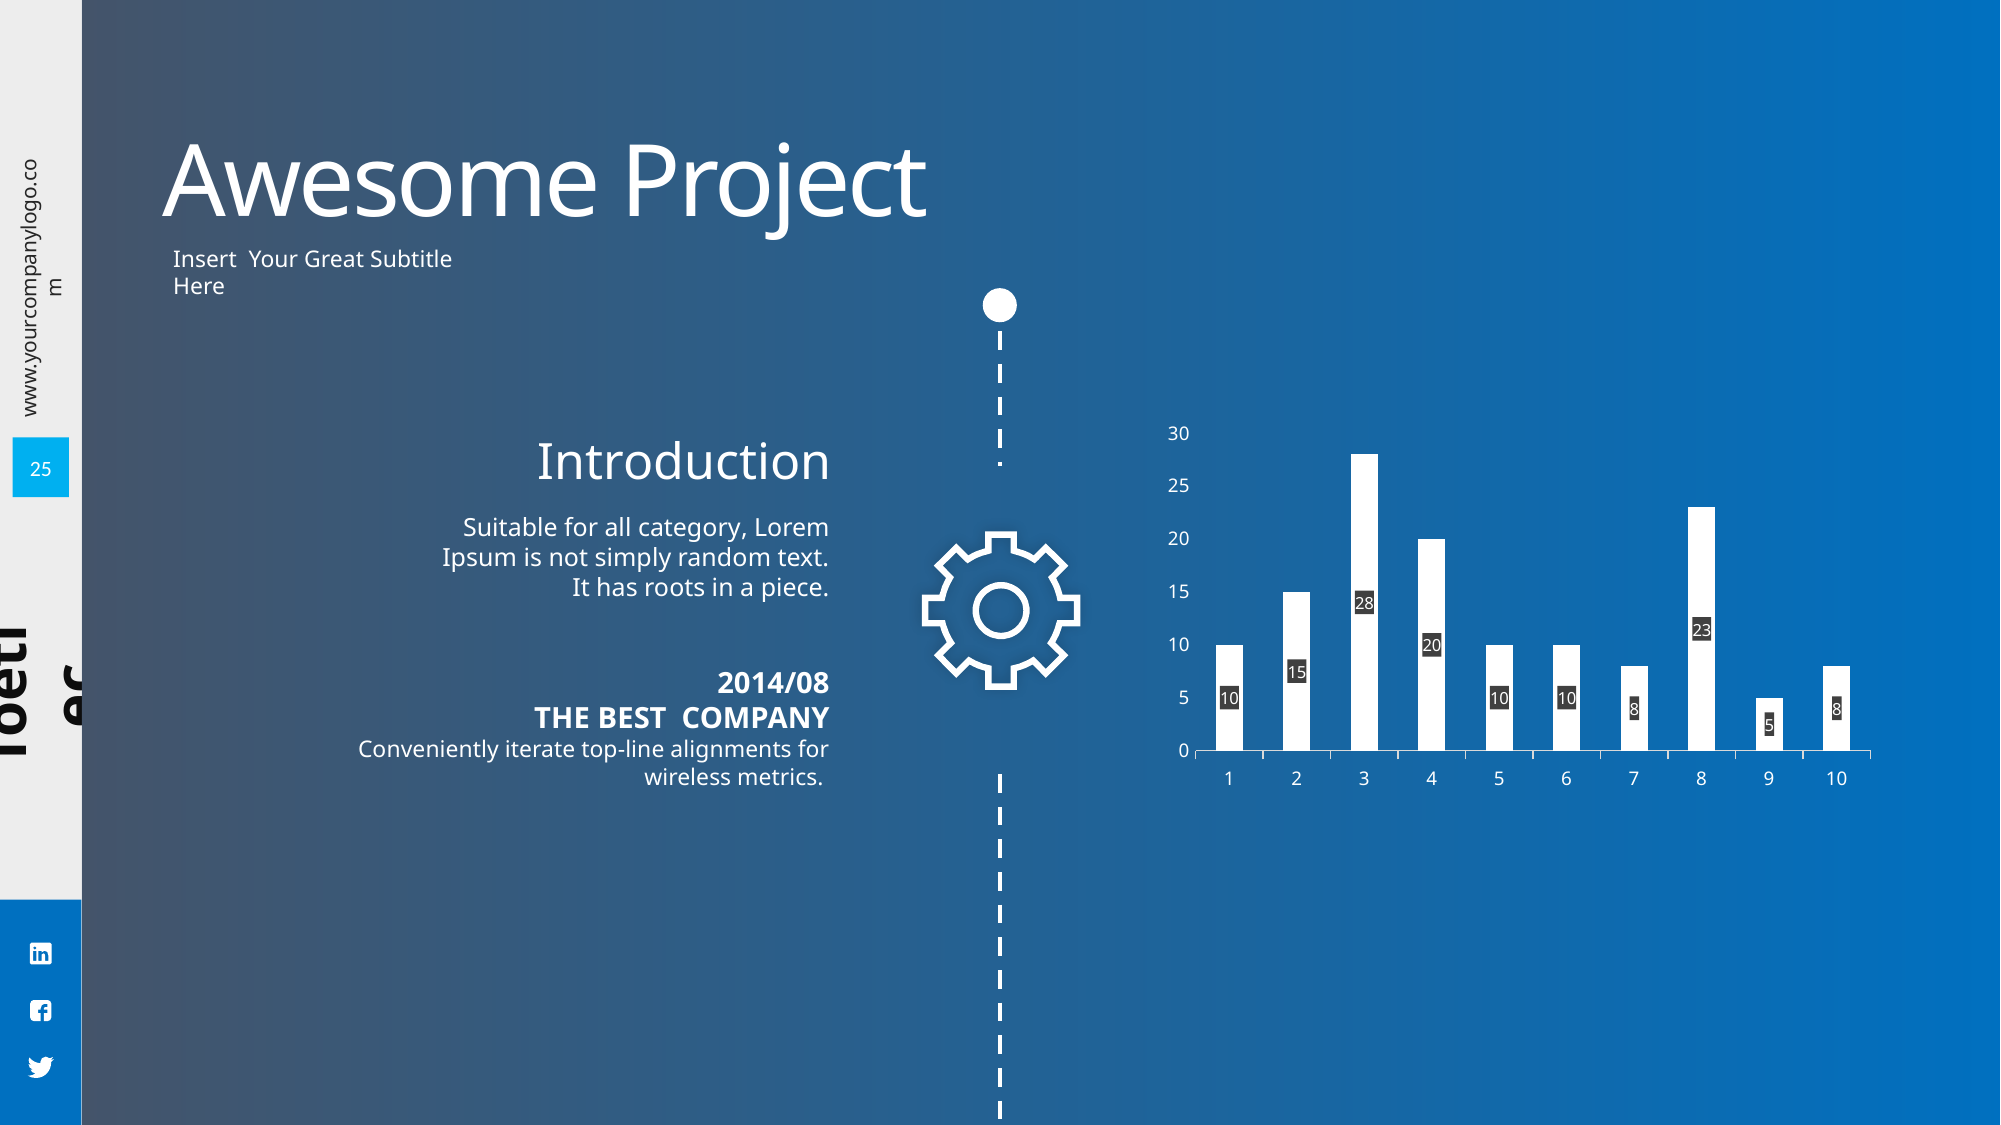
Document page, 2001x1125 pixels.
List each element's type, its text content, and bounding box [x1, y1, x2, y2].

chart [1153, 411, 1886, 800]
picture [81, 0, 2000, 1125]
slide_number 25 [12, 437, 69, 498]
